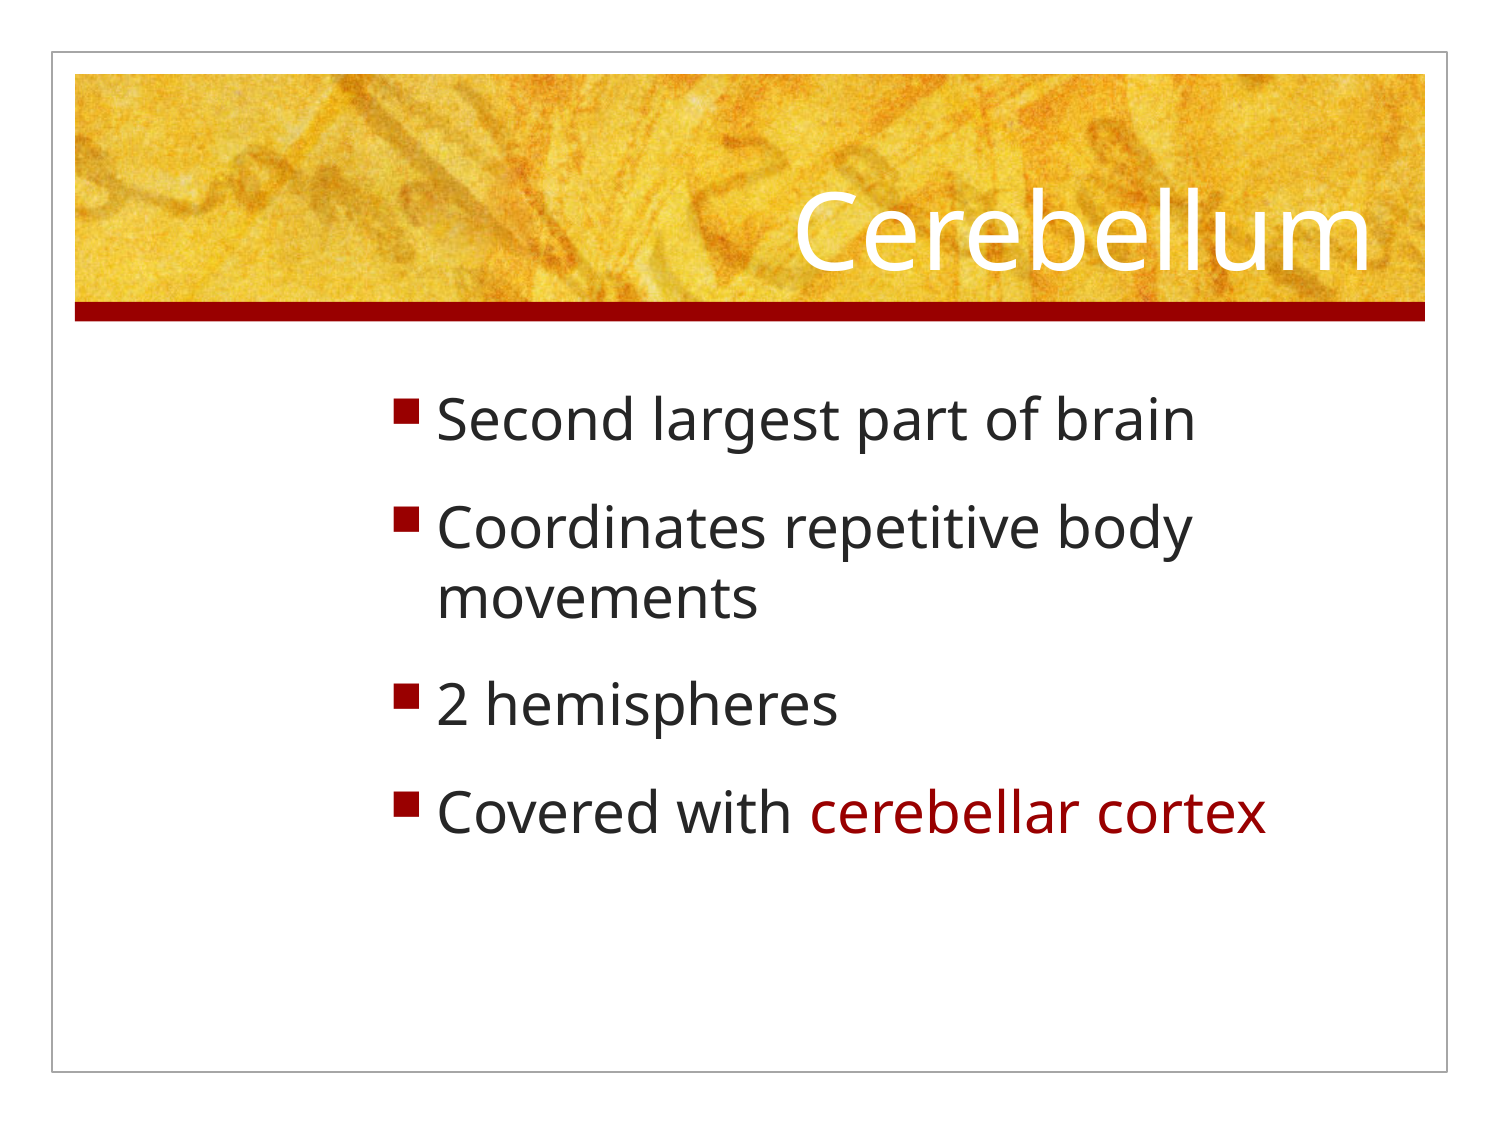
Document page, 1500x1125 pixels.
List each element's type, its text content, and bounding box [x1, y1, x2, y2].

title Cerebellum [108, 74, 1392, 292]
picture [75, 74, 1425, 301]
list Second largest part of brain Coordinates repetitive body movements 2 hemispheres Covered with cerebellar cortex [375, 375, 1392, 1005]
